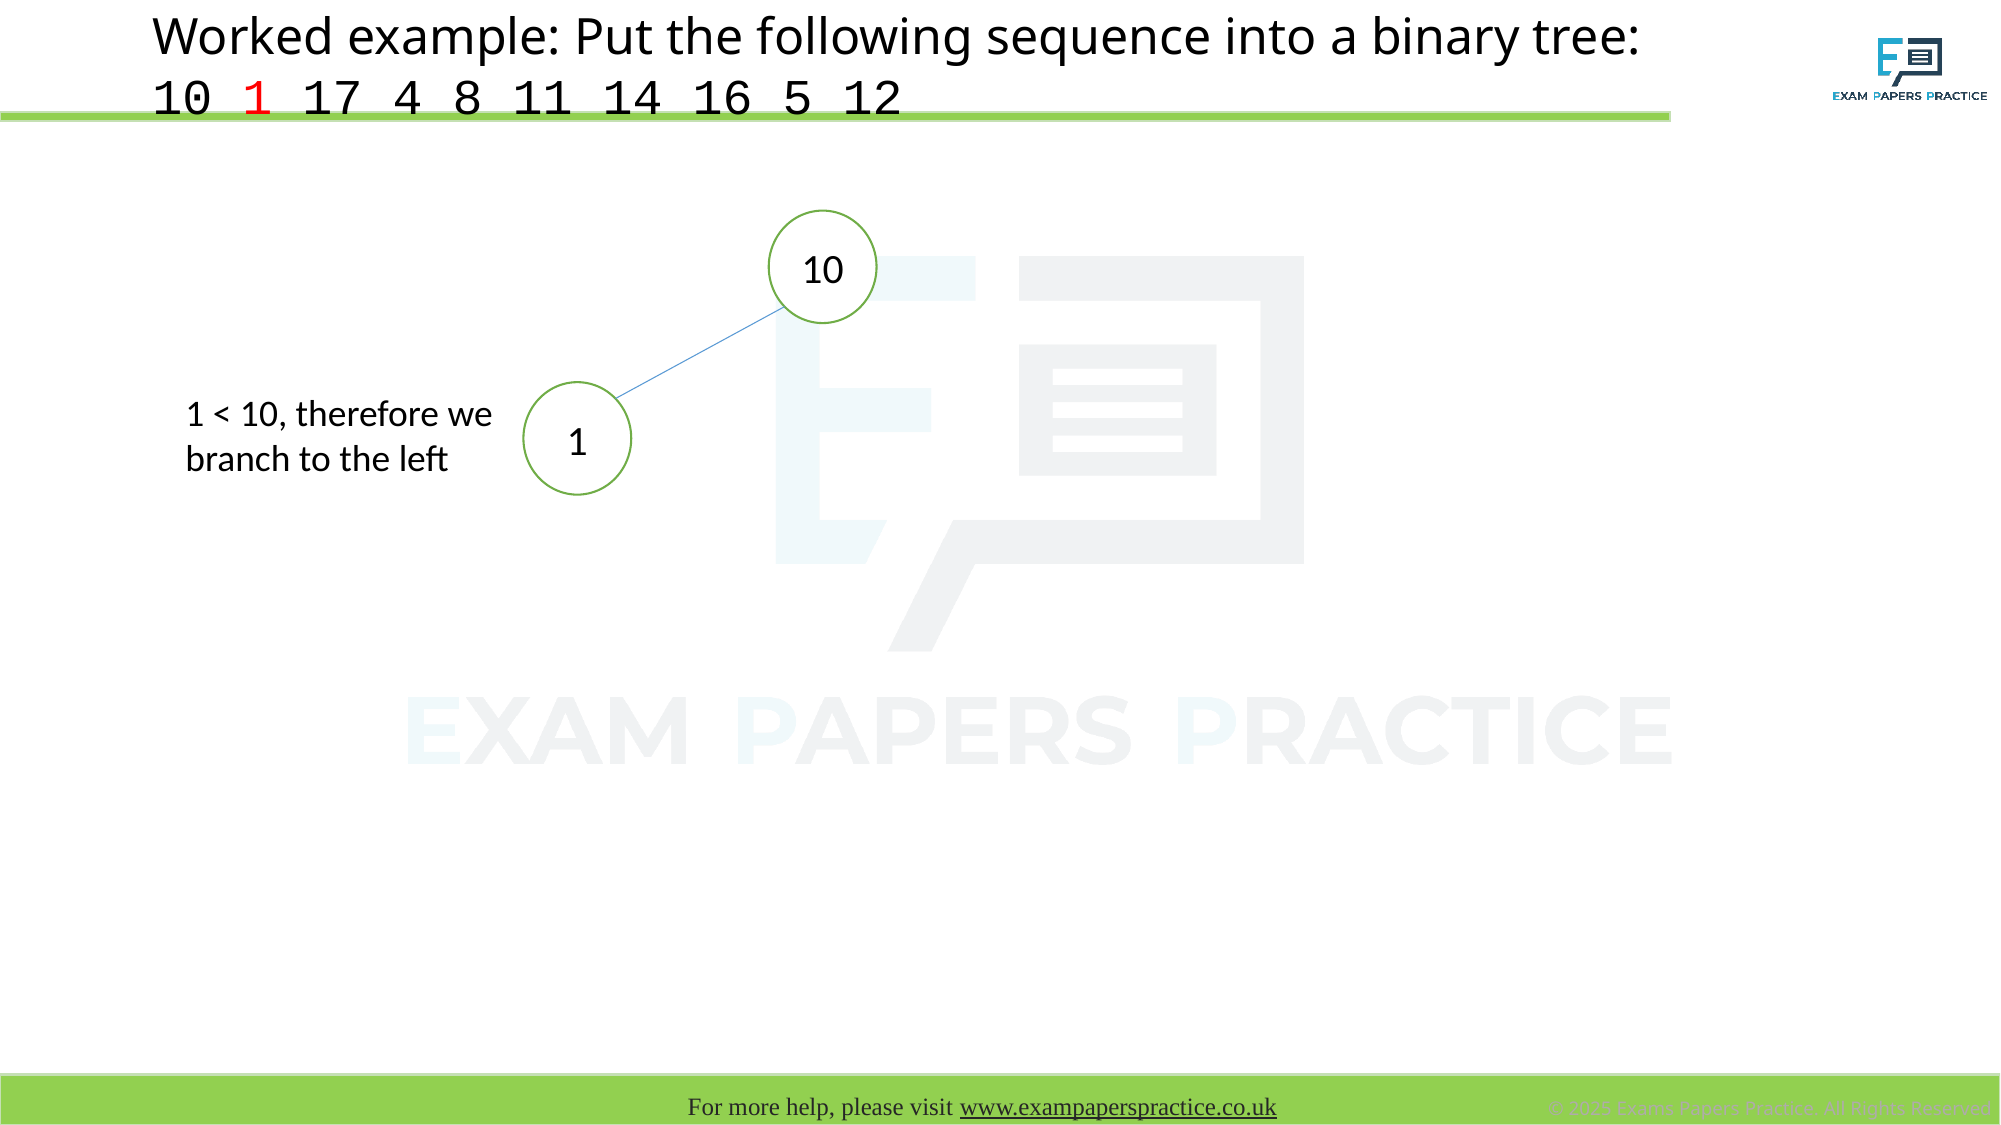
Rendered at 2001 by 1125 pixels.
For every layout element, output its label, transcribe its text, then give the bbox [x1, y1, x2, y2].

text_box 1 < 10, therefore we branch to the left [170, 382, 513, 487]
text_box 1 [522, 381, 633, 496]
title Worked example: Put the following sequence into a binary tree: 10 1 17 4 8 11 14 16 5 12 [137, 59, 1863, 70]
text_box 10 [767, 209, 878, 325]
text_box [615, 306, 785, 399]
